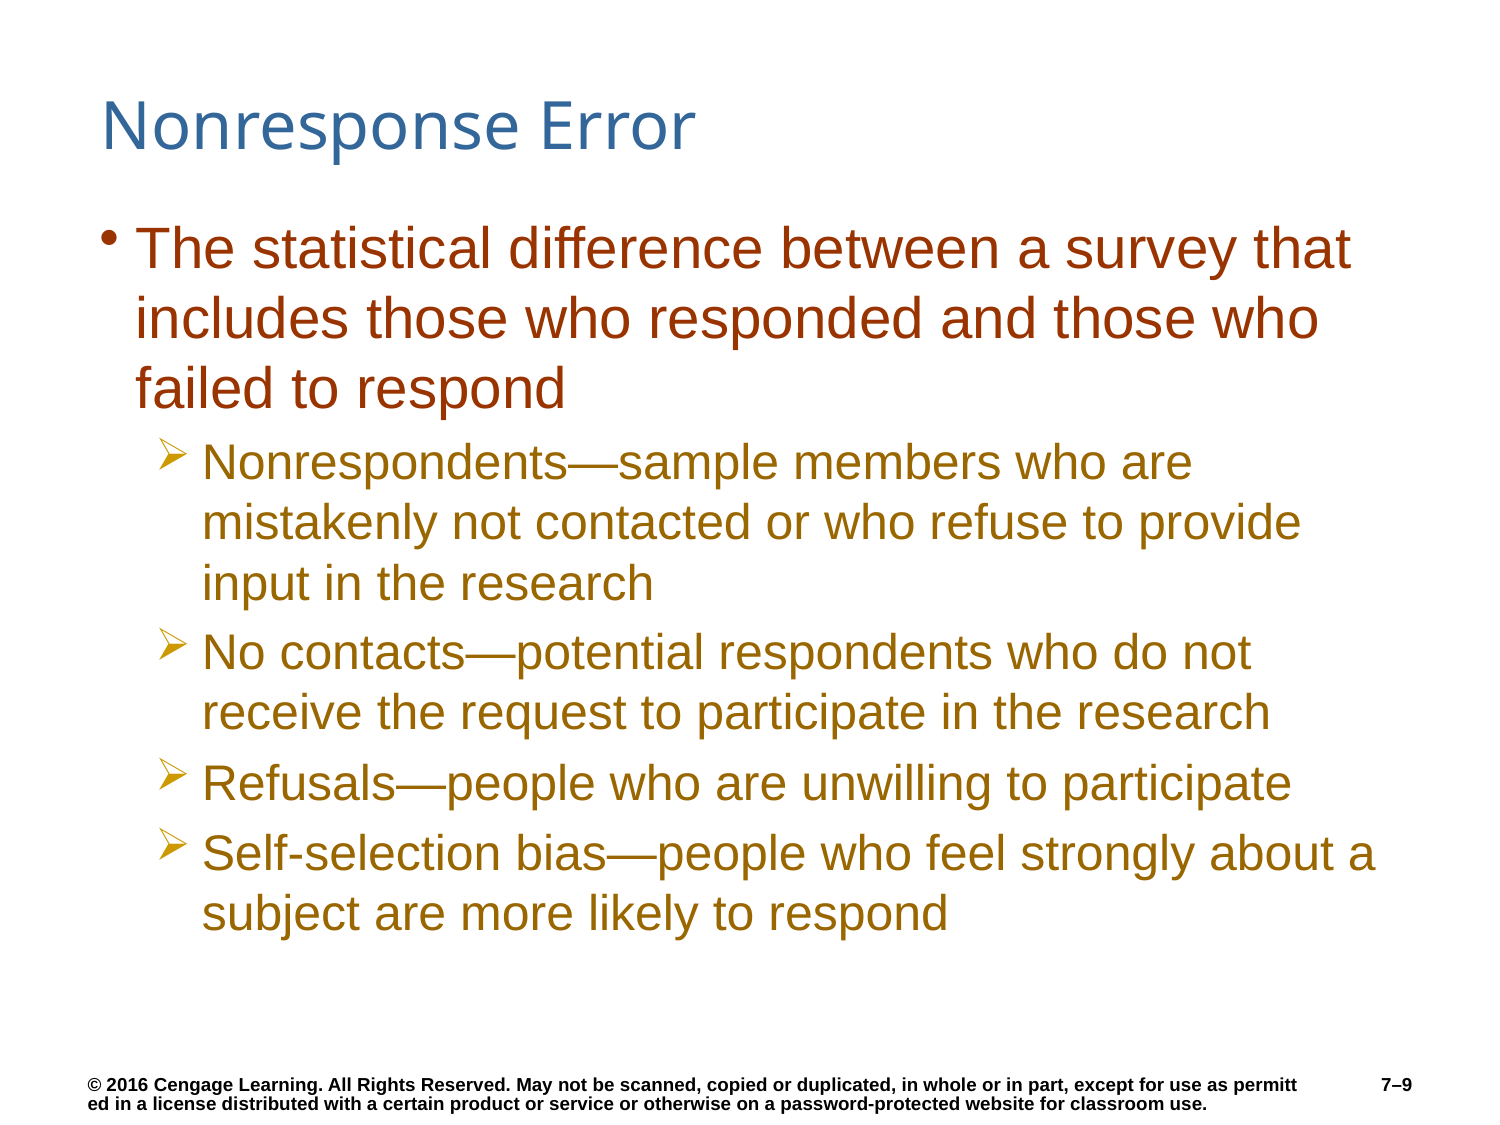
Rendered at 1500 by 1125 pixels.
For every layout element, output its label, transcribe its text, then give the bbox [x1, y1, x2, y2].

title Nonresponse Error [85, 75, 1411, 171]
list The statistical difference between a survey that includes those who responded and those who failed to respond Nonrespondents—sample members who are mistakenly not contacted or who refuse to provide input in the research No contacts—potential respondents who do not receive the request to participate in the research Refusals—people who are unwilling to participate Self-selection bias—people who feel strongly about a subject are more likely to respond [84, 202, 1414, 1013]
slide_number 7–9 [1050, 1042, 1413, 1103]
footer © 2016 Cengage Learning. All Rights Reserved. May not be scanned, copied or duplicated, in whole or in part, except for use as permitted in a license distributed with a certain product or service or otherwise on a password-protected website for classroom use. [87, 1057, 1050, 1103]
